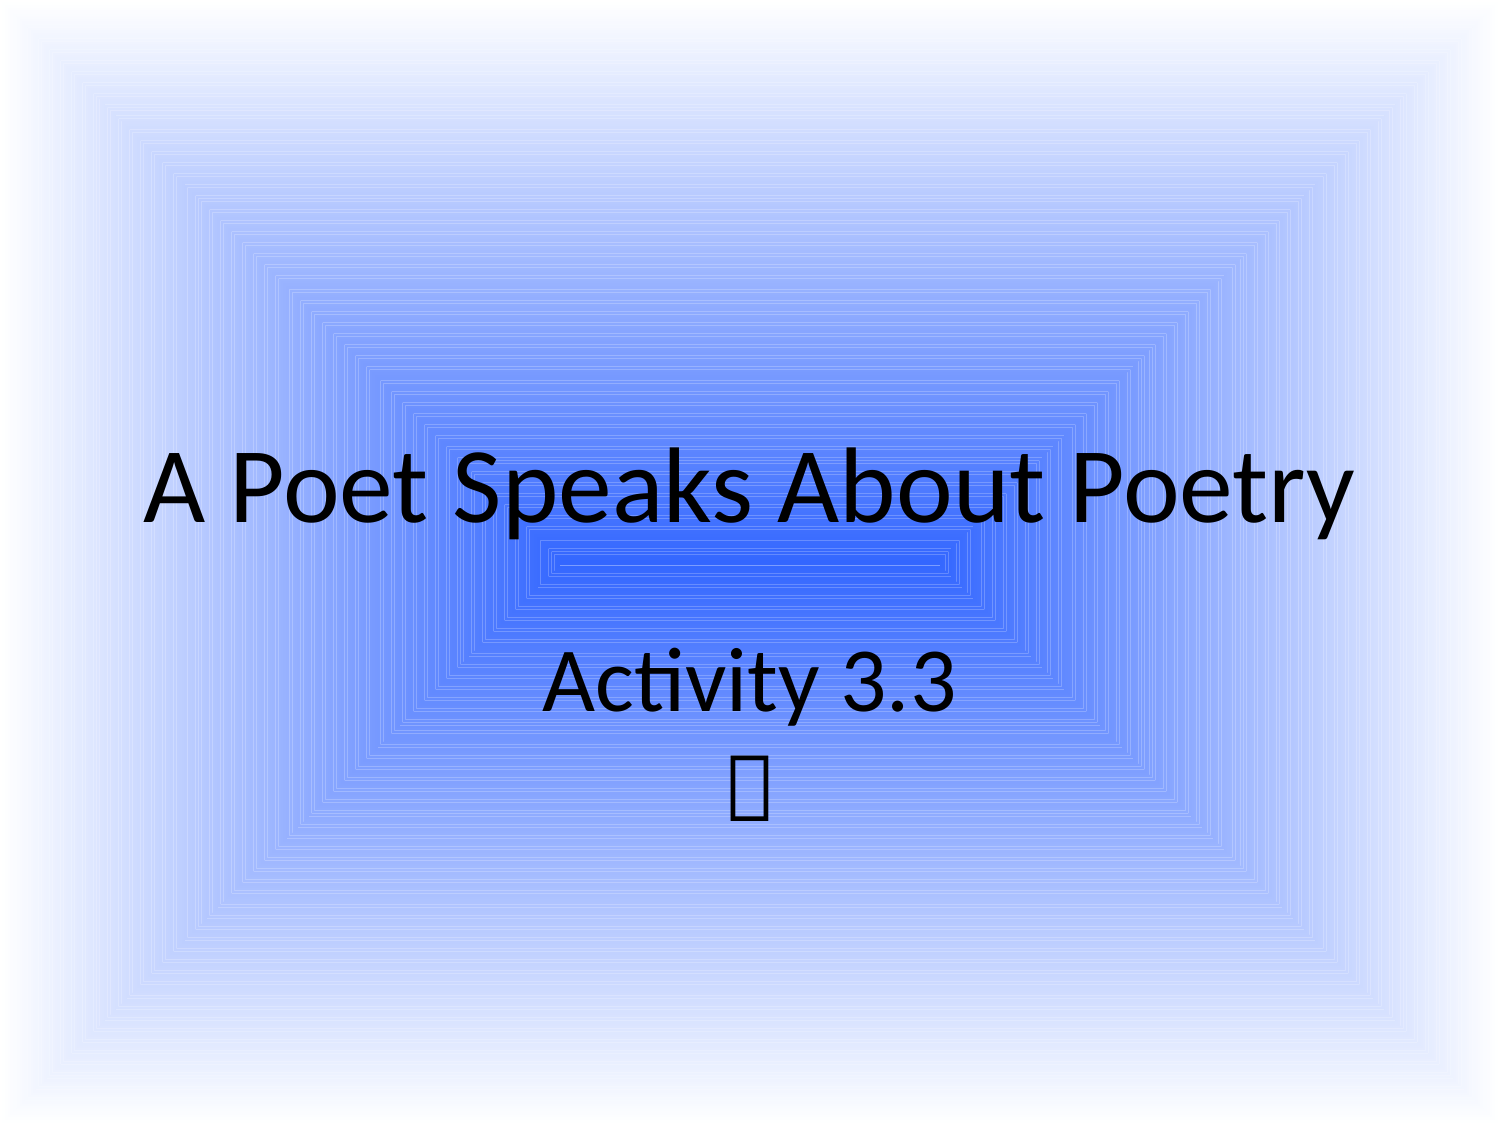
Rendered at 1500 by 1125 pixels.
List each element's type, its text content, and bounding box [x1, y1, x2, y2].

title A Poet Speaks About Poetry [112, 358, 1388, 600]
text_box Activity 3.3  [112, 608, 1388, 850]
